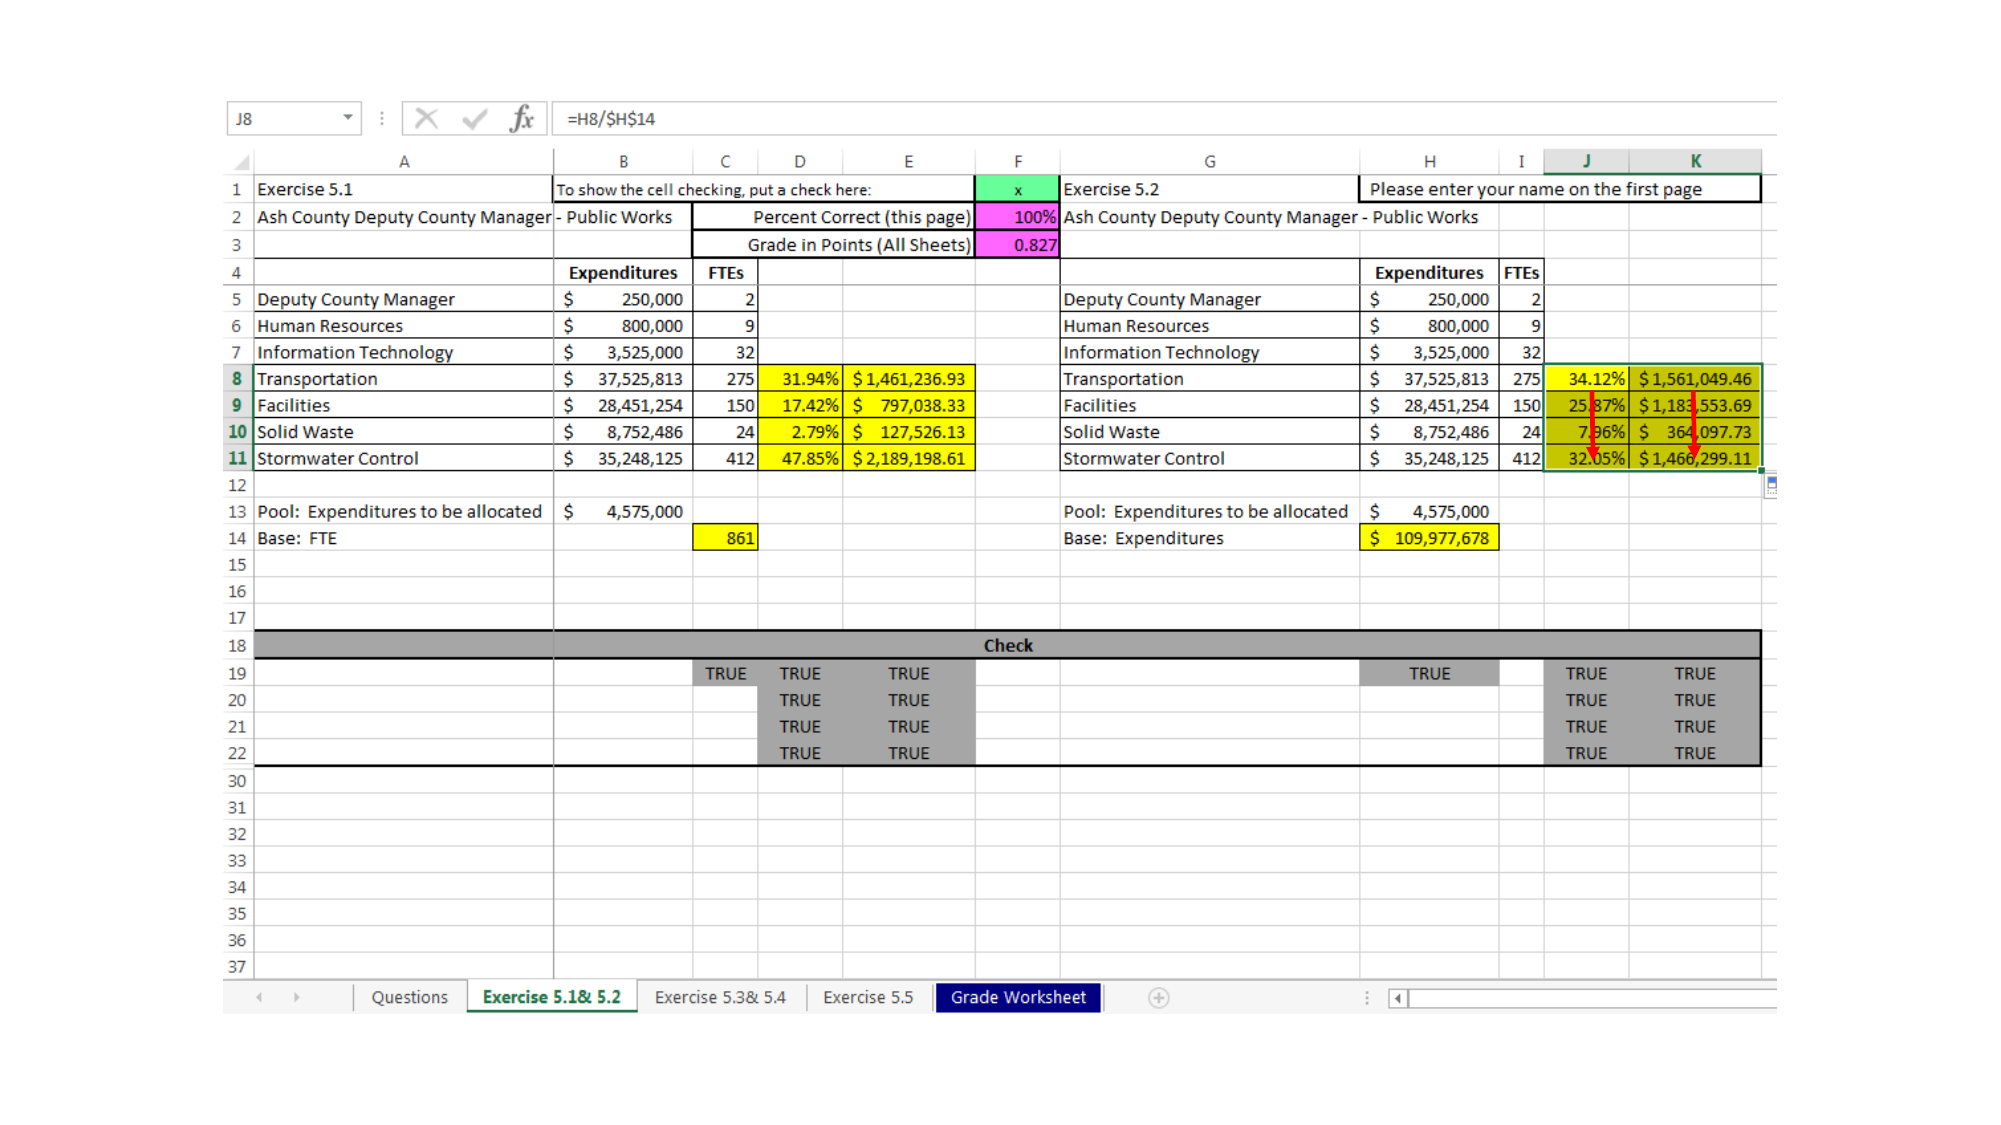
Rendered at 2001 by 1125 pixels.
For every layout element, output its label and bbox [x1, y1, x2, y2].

list [223, 88, 1777, 1014]
